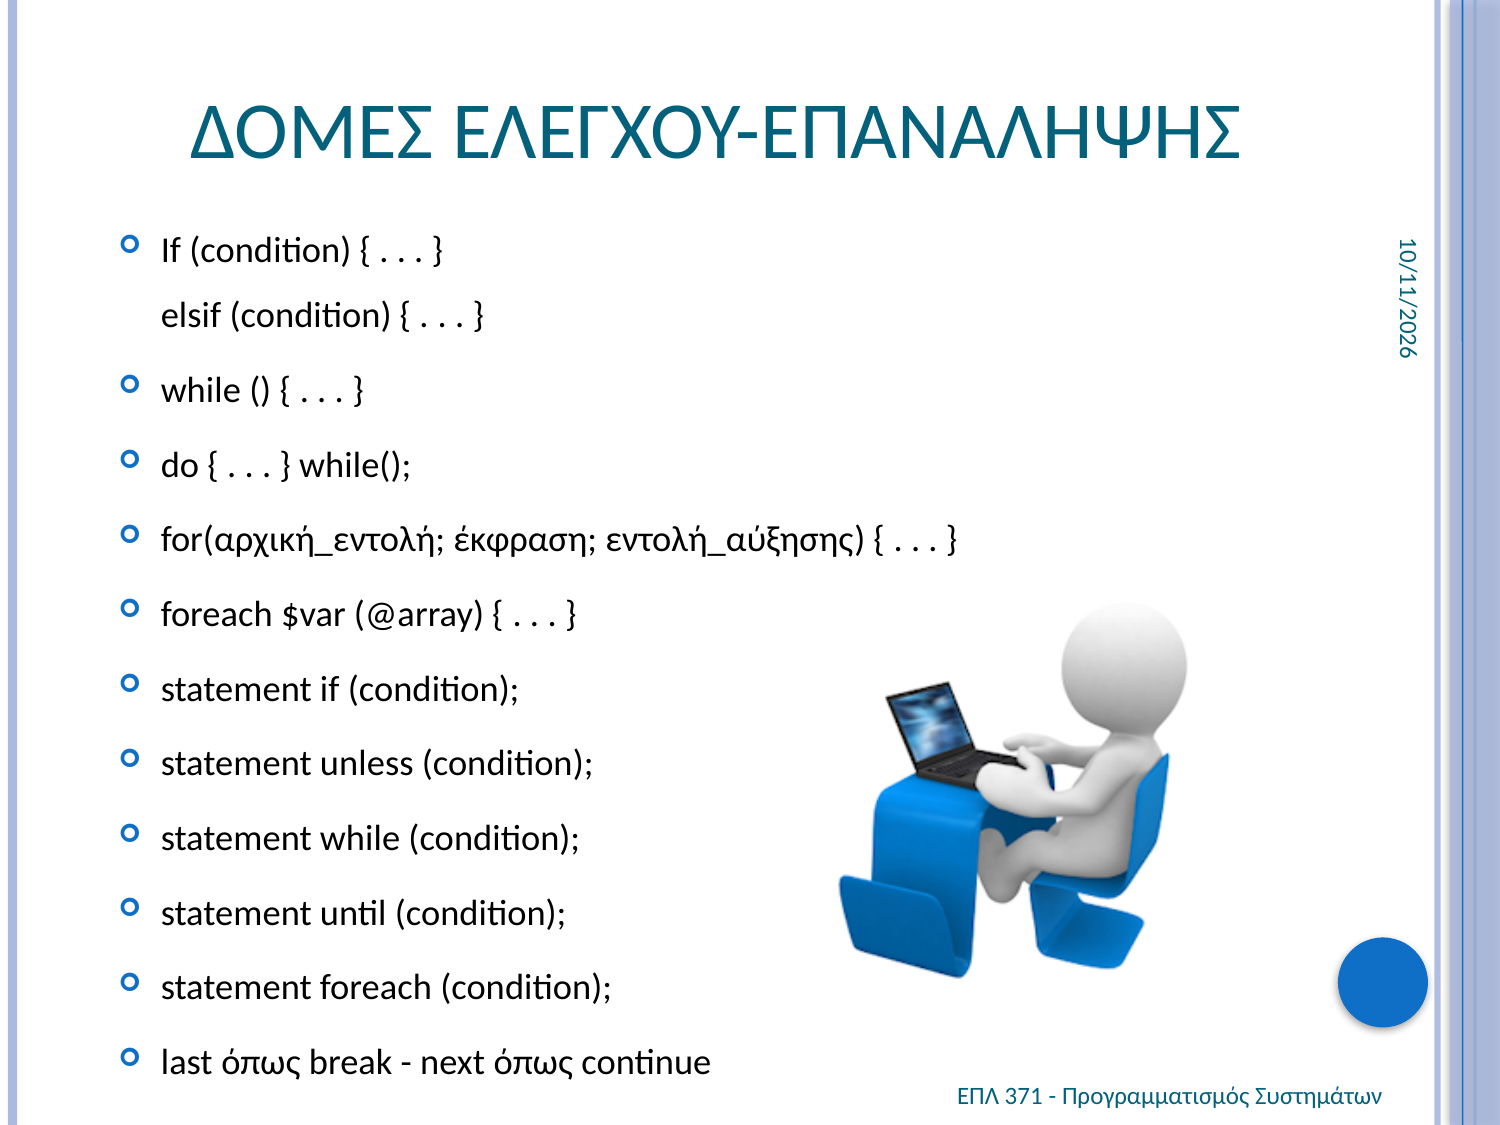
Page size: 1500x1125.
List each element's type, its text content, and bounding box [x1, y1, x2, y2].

picture [820, 597, 1206, 984]
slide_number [1378, 43, 1442, 374]
footer ΕΠΛ 371 - Προγραμματισμός Συστημάτων [942, 1065, 1468, 1125]
title Δομεσ Ελεγχου-Επαναληψησ [103, 7, 1329, 183]
list If (condition) { . . . } elsif (condition) { . . . } while () { . . . } do { . . . } while(); for(αρχική_εντολή; έκφραση; εντολή_αύξησης) { . . . } foreach $var (@array) { . . . } statement if (condition); statement unless (condition); statement while (condition); statement until (condition); statement foreach (condition); last όπως break - next όπως continue [103, 196, 1329, 1090]
